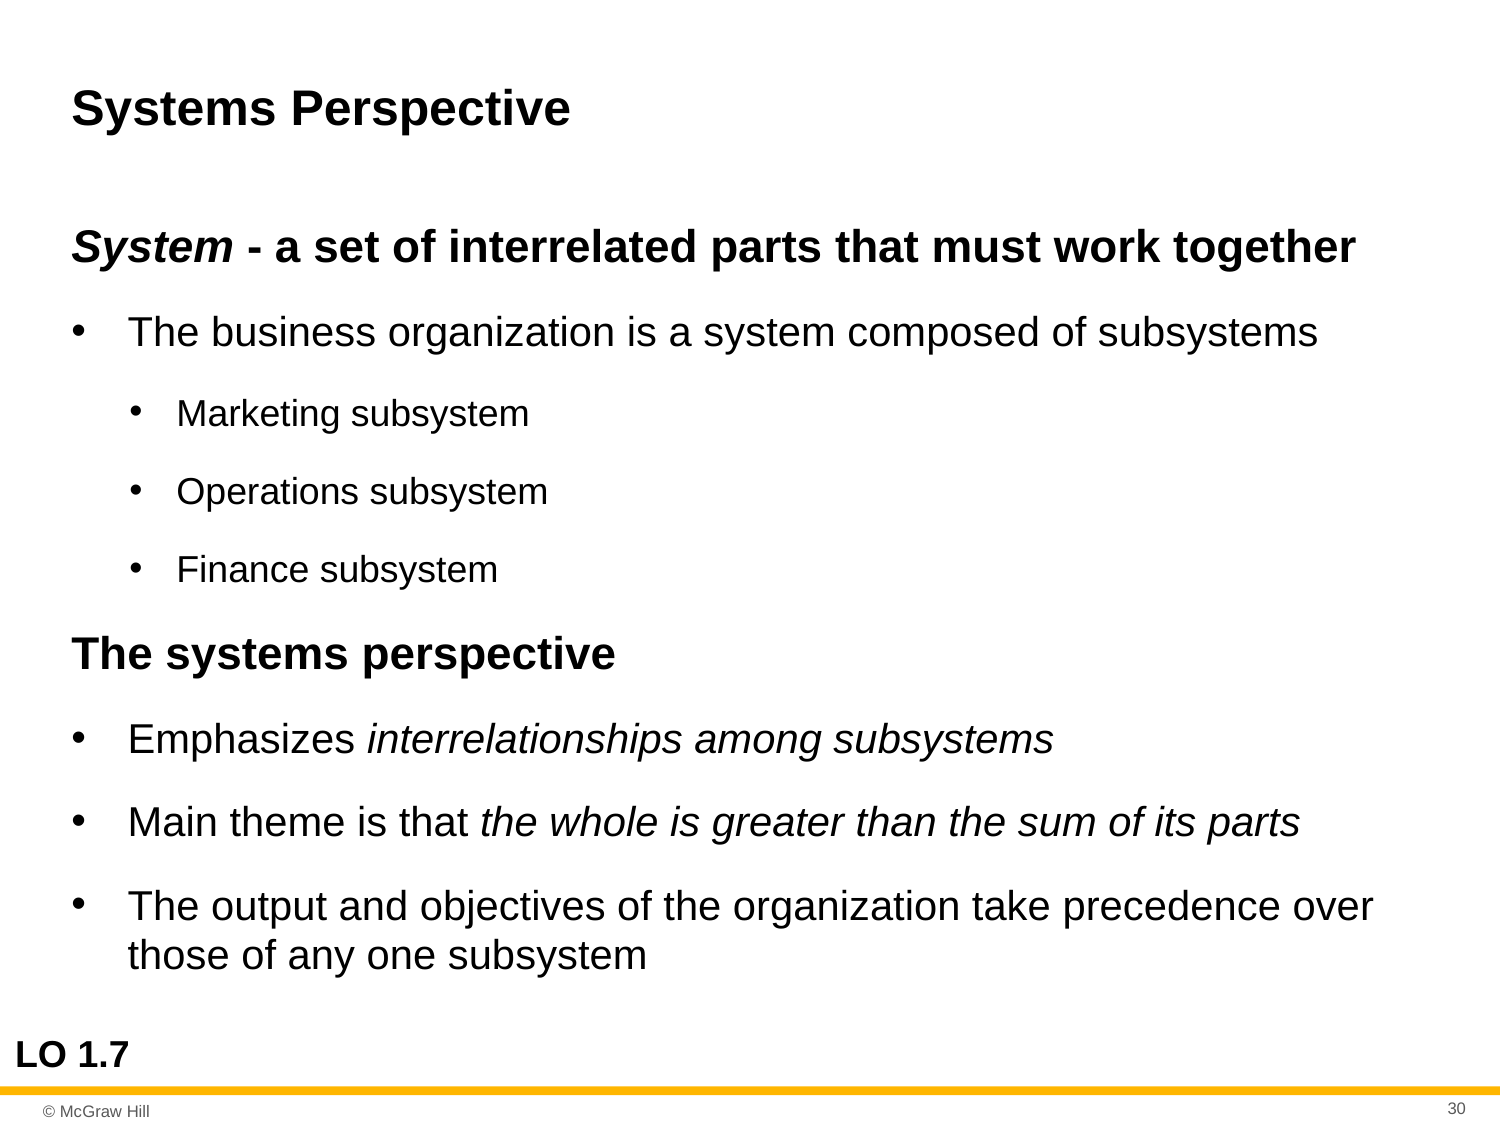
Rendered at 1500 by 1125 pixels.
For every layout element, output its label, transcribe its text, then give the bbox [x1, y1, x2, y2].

list LO 1.7 [0, 1022, 197, 1085]
list System - a set of interrelated parts that must work together The business organization is a system composed of subsystems Marketing subsystem Operations subsystem Finance subsystem The systems perspective Emphasizes interrelationships among subsystems Main theme is that the whole is greater than the sum of its parts The output and objectives of the organization take precedence over those of any one subsystem [56, 209, 1444, 1000]
title Systems Perspective [56, 50, 1444, 162]
